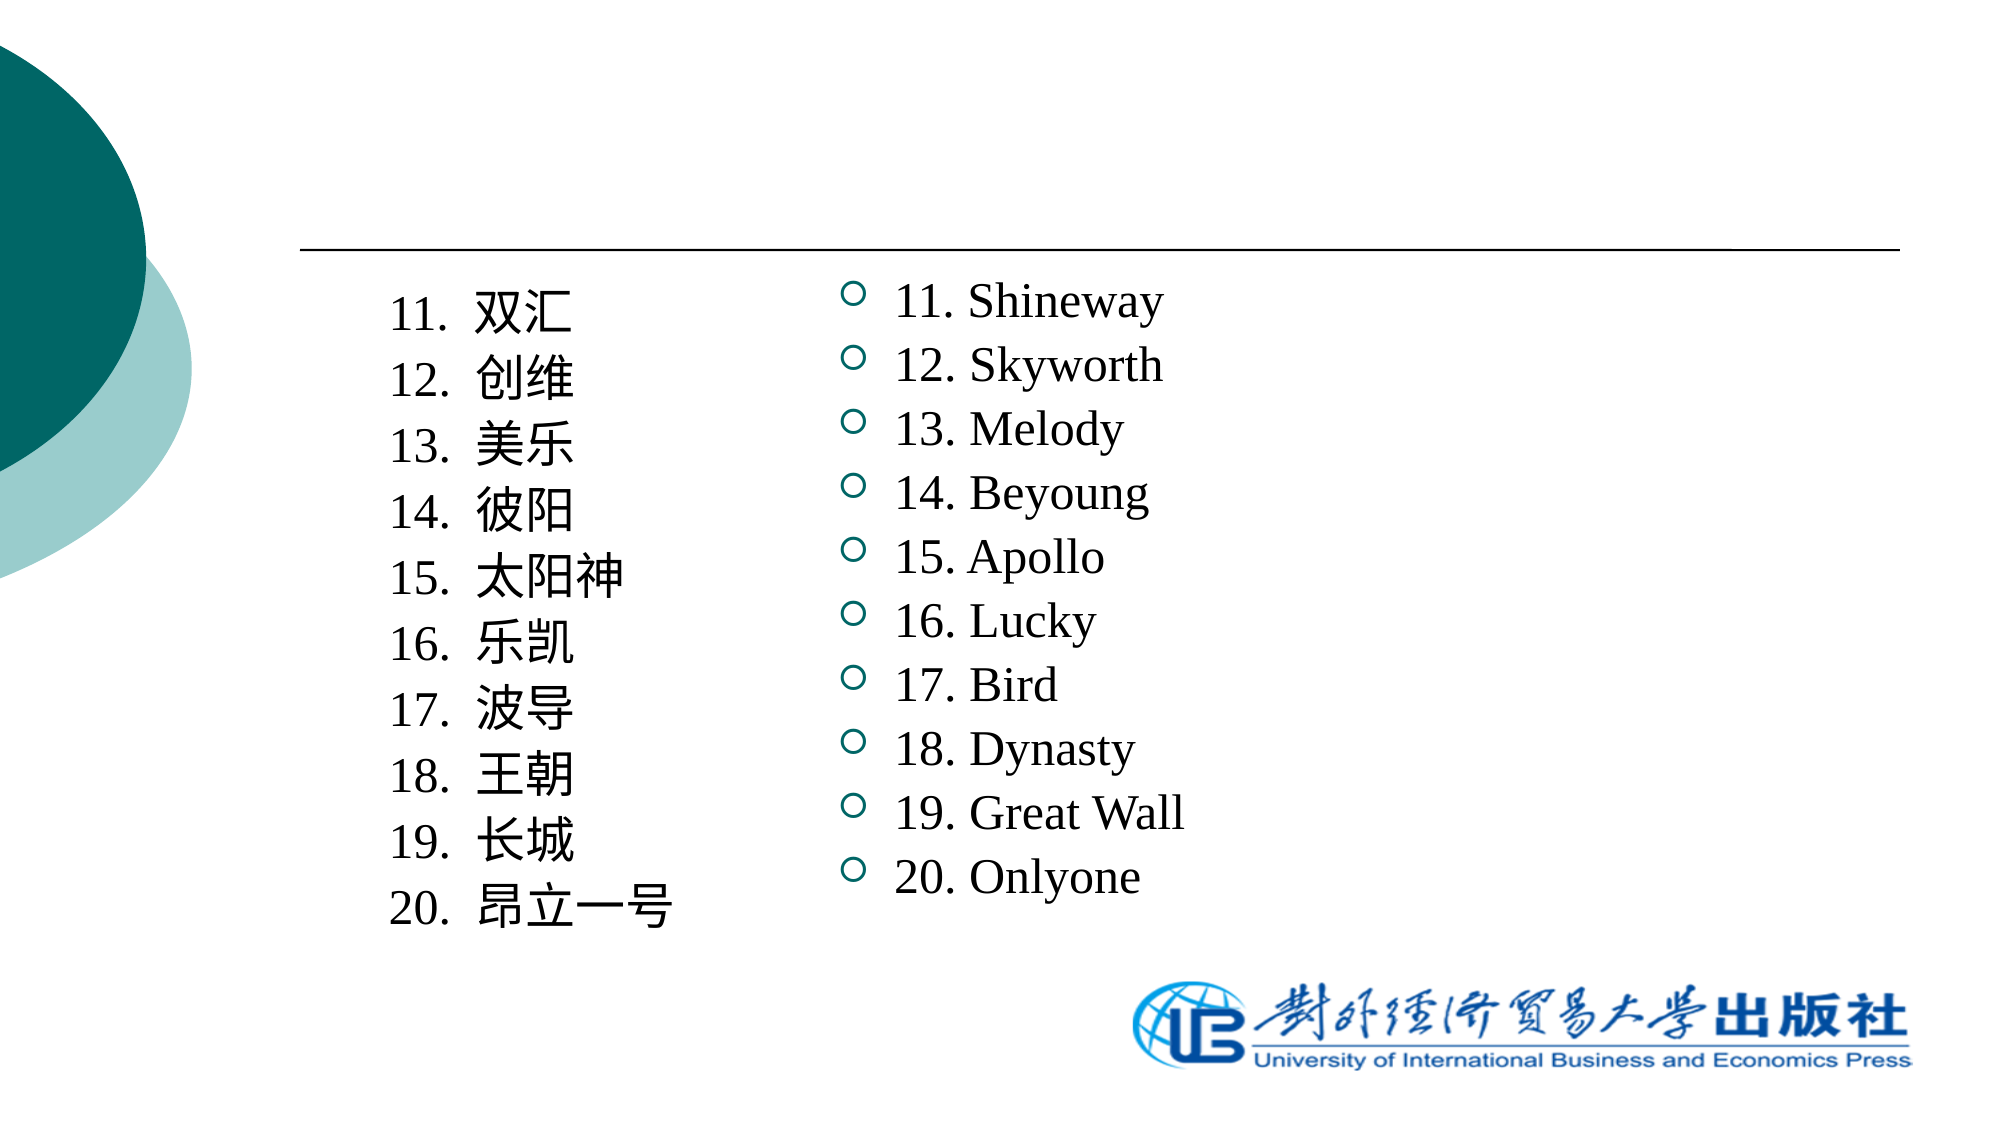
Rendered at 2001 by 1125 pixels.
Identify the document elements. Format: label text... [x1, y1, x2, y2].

list 11. Shineway 12. Skyworth 13. Melody 14. Beyoung 15. Apollo 16. Lucky 17. Bird 18. Dynasty 19. Great Wall 20. Onlyone [822, 266, 1674, 1003]
picture [1054, 922, 2000, 1125]
text_box 11. 双汇 12. 创维 13. 美乐 14. 彼阳 15. 太阳神 16. 乐凯 17. 波导 18. 王朝 19. 长城 20. 昂立一号 [373, 267, 847, 1027]
